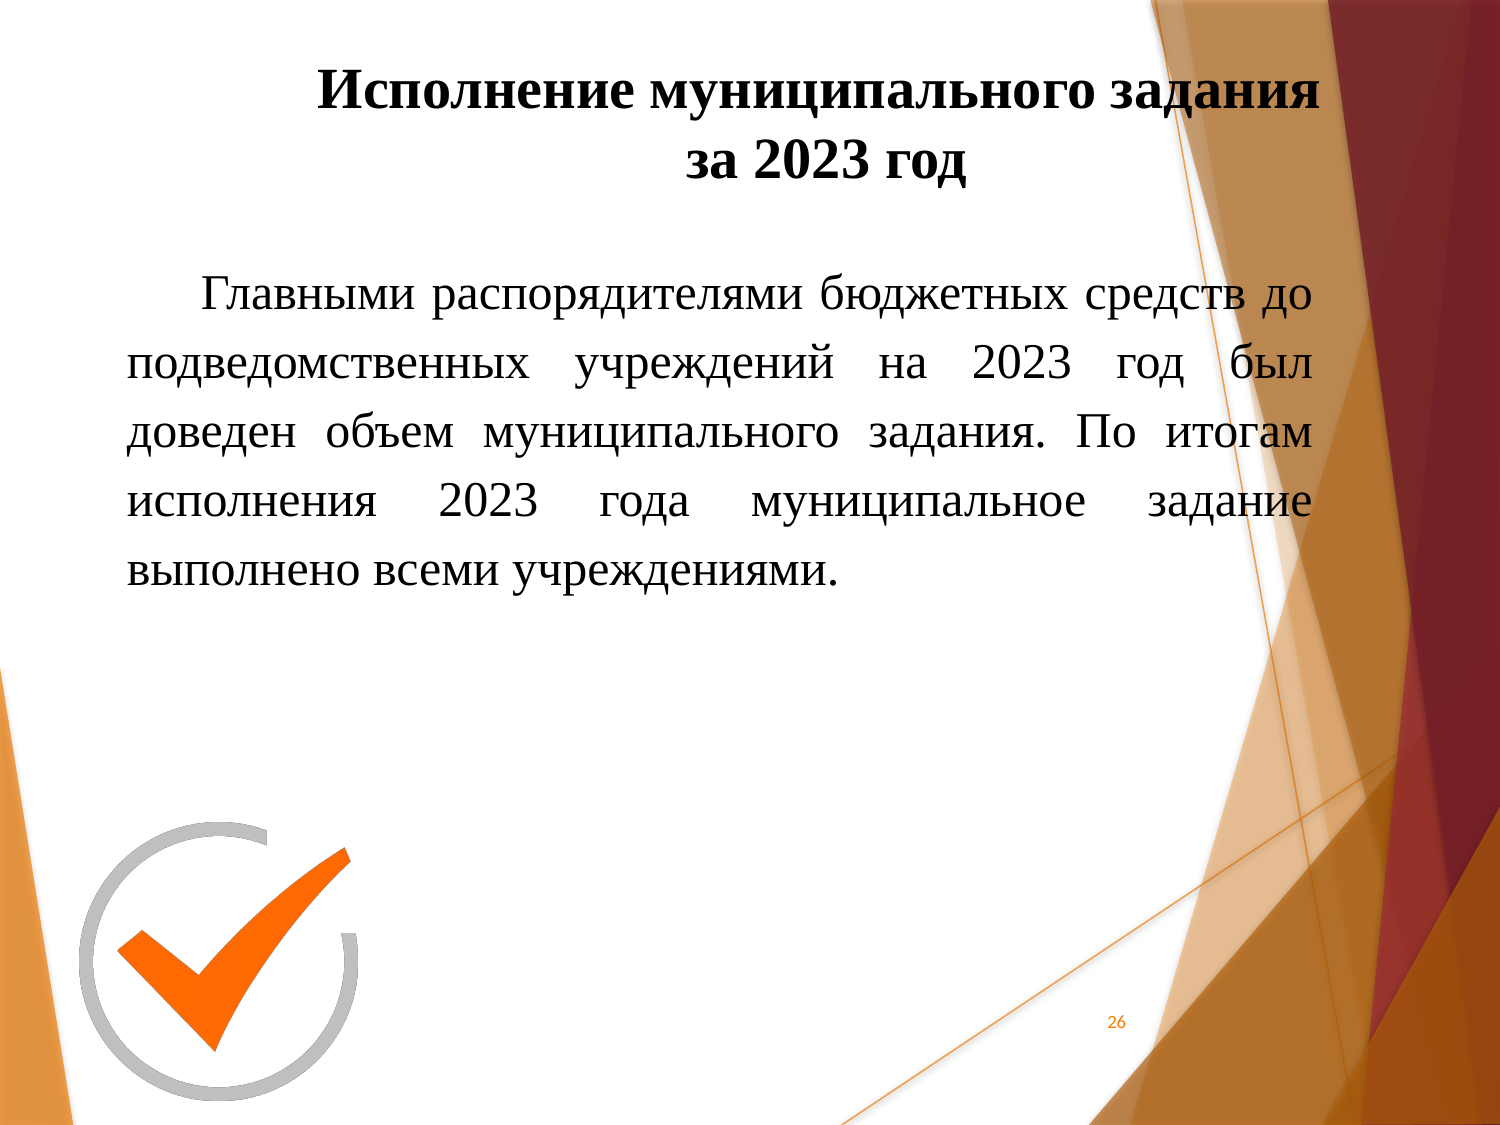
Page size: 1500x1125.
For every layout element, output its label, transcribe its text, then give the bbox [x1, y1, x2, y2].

text_box Исполнение муниципального задания за 2023 год [218, 42, 1435, 198]
text_box Главными распорядителями бюджетных средств до подведомственных учреждений на 2023 год был доведен объем муниципального задания. По итогам исполнения 2023 года муниципальное задание выполнено всеми учреждениями. [112, 243, 1329, 604]
slide_number 26 [1057, 991, 1142, 1051]
picture [79, 822, 358, 1101]
